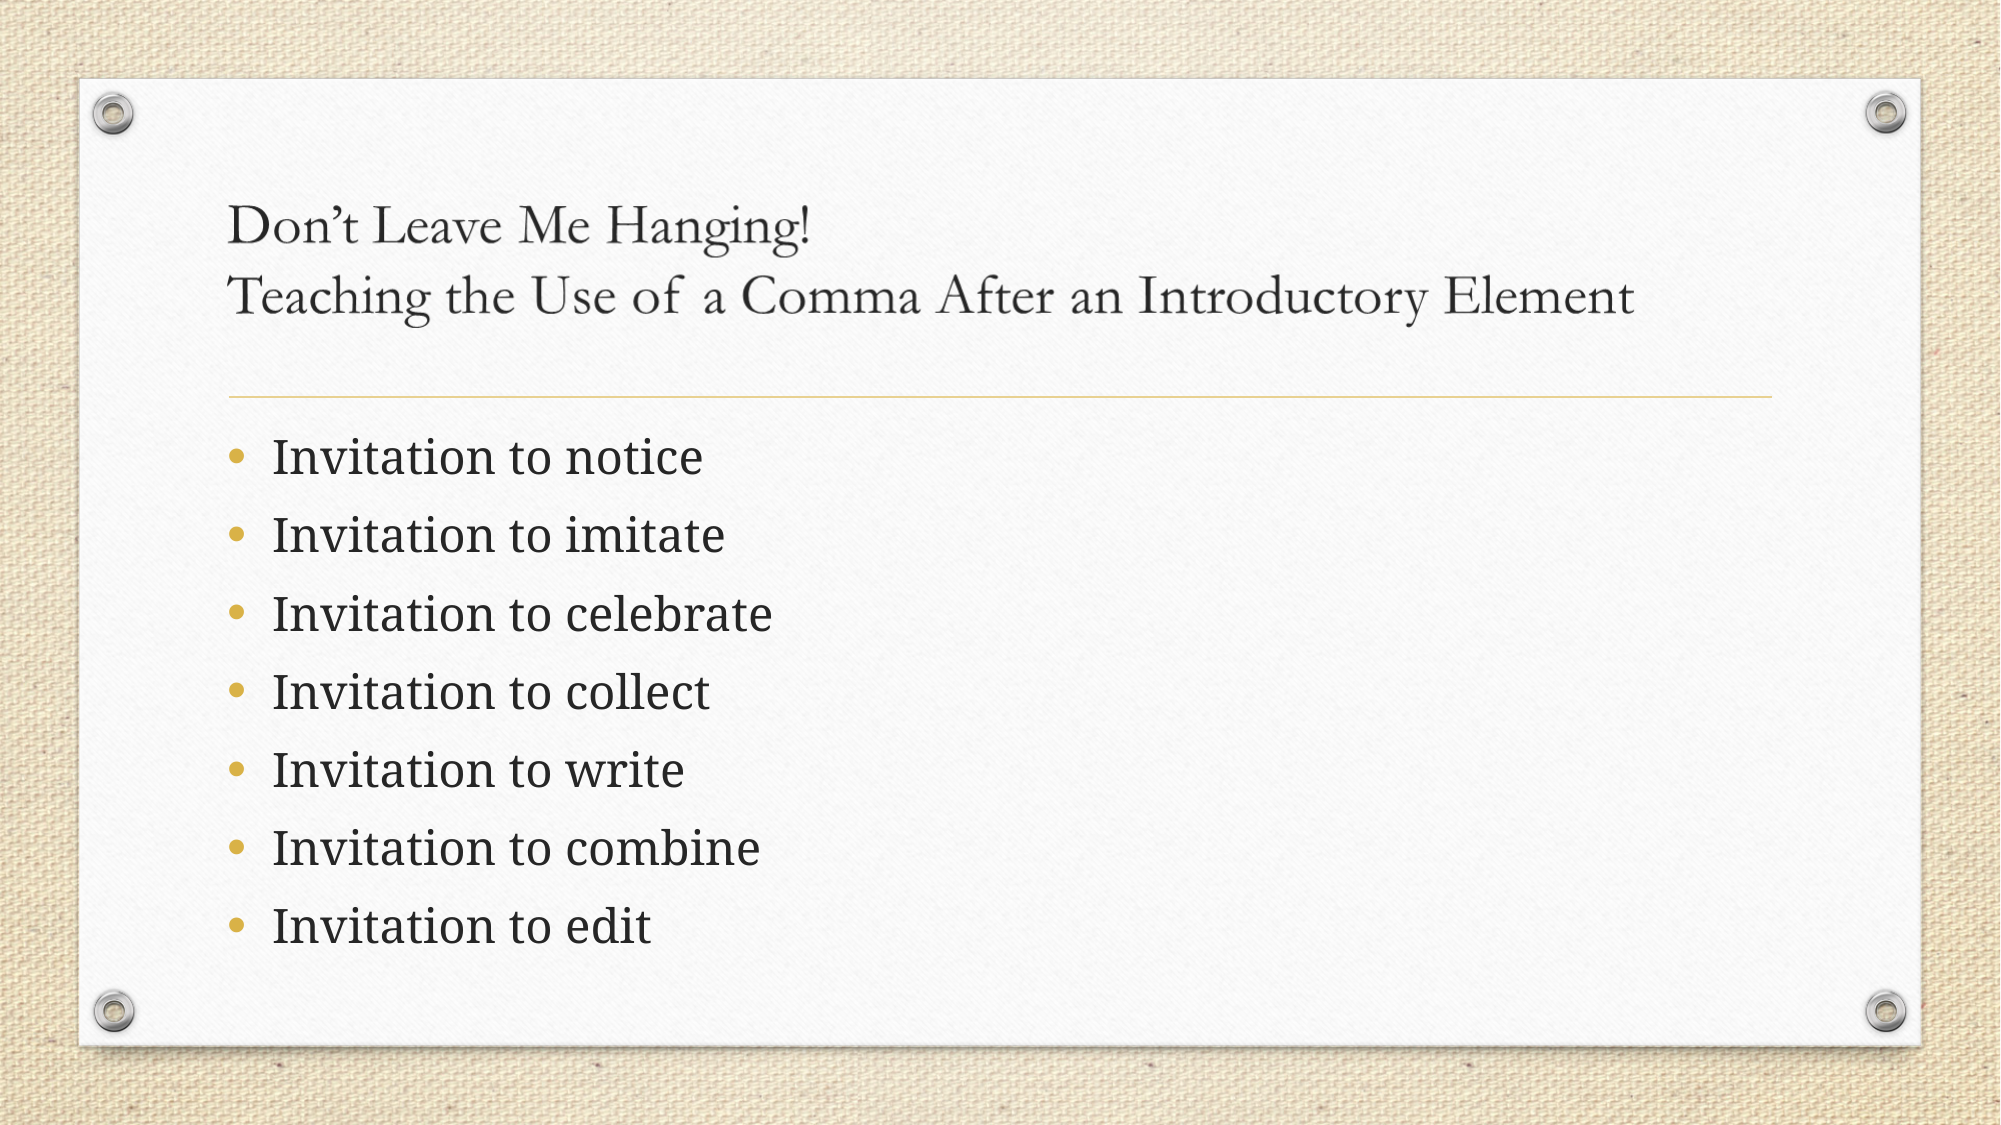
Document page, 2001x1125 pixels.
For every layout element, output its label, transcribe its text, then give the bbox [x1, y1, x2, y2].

list Invitation to notice Invitation to imitate Invitation to celebrate Invitation to collect Invitation to write Invitation to combine Invitation to edit [212, 419, 1788, 964]
picture [0, 0, 2001, 1125]
